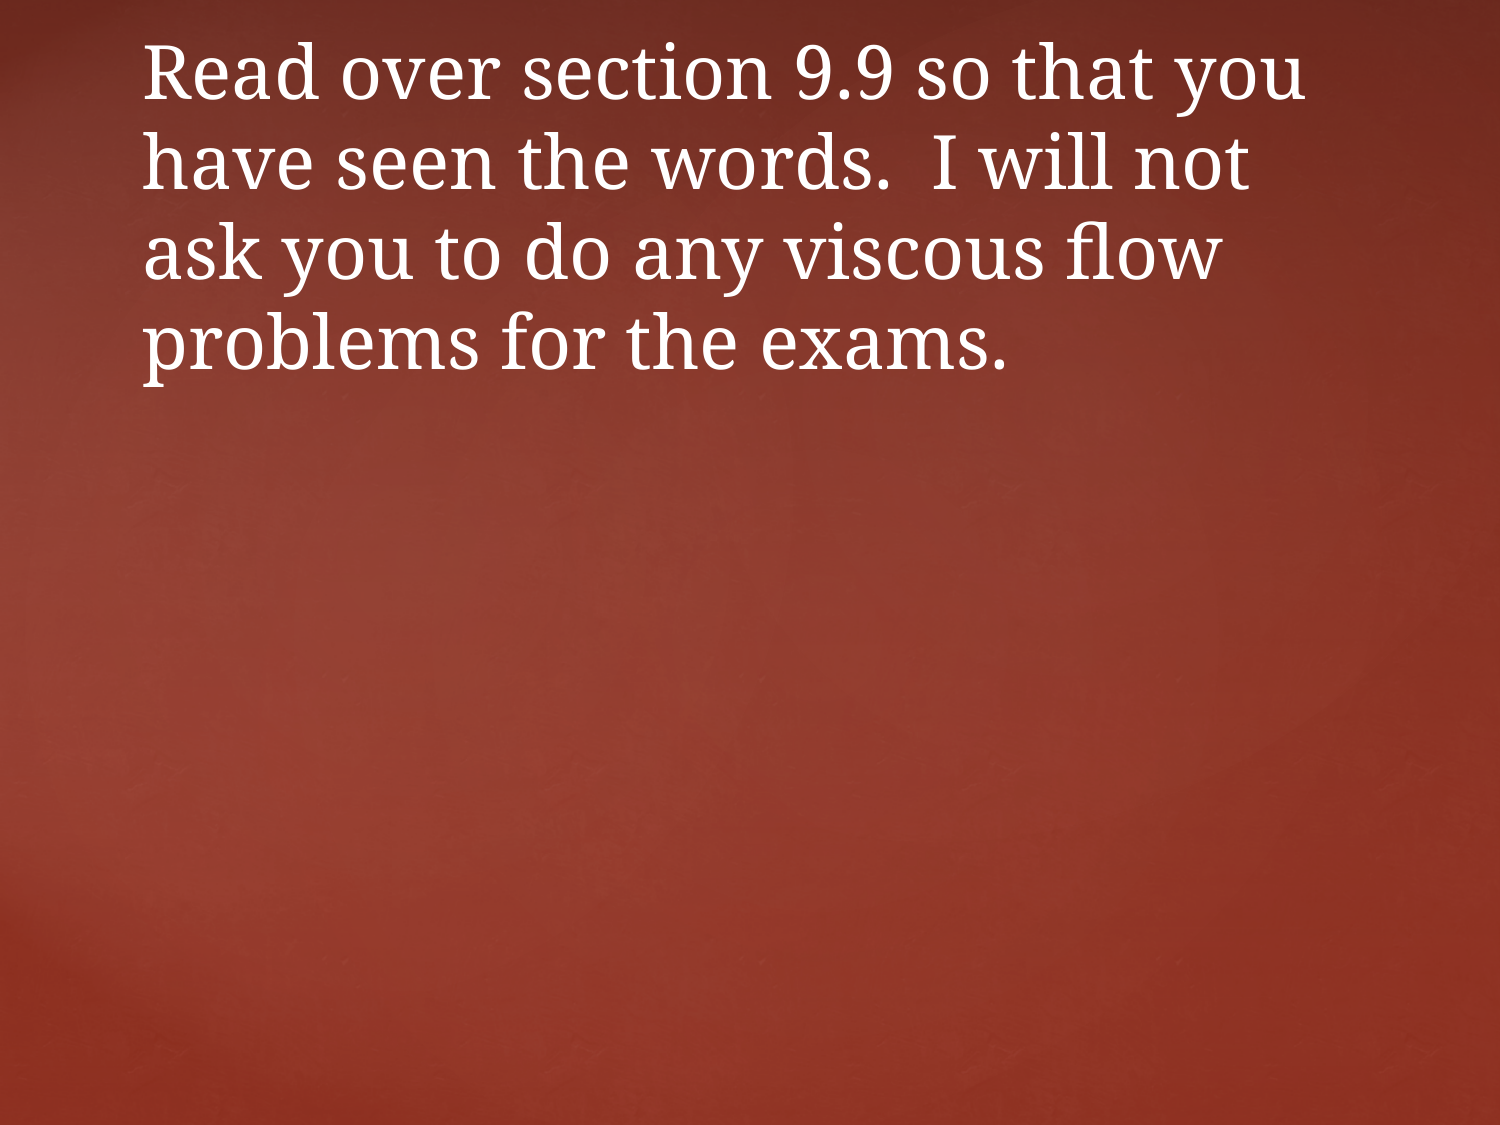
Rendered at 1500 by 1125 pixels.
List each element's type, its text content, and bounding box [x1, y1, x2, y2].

title Read over section 9.9 so that you have seen the words. I will not ask you to do any viscous flow problems for the exams. [127, 97, 1365, 393]
